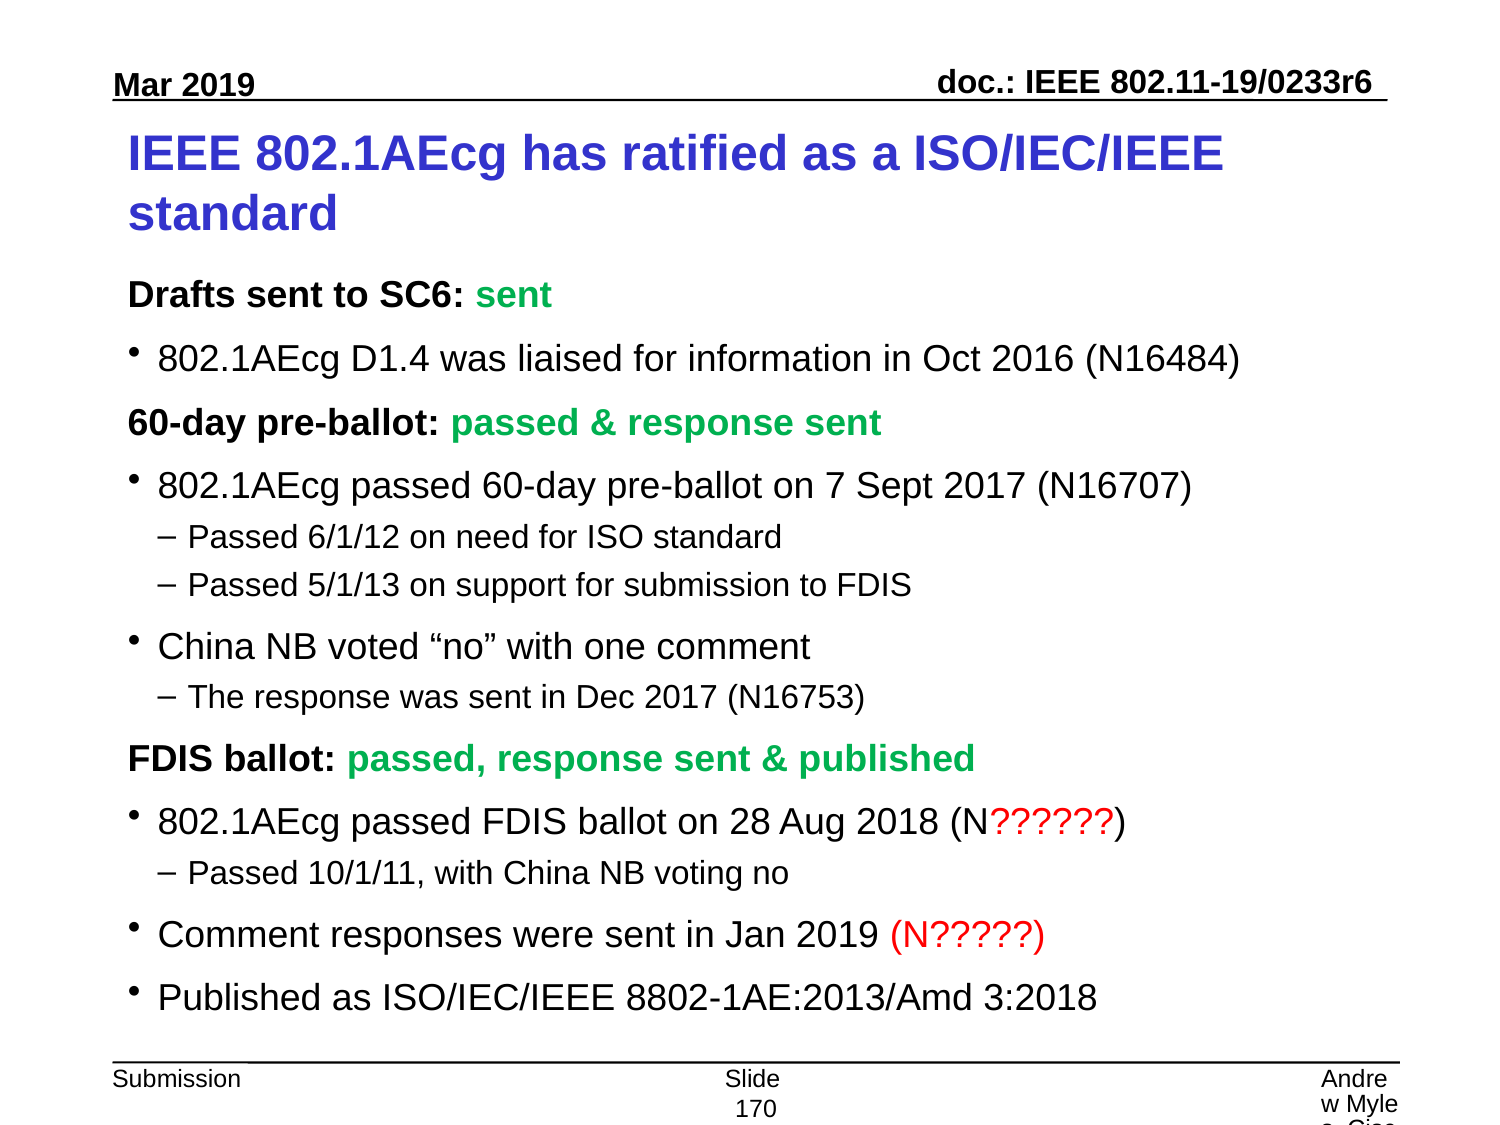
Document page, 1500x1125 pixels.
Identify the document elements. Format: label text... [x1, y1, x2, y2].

list Drafts sent to SC6: sent 802.1AEcg D1.4 was liaised for information in Oct 2016 (N16484) 60-day pre-ballot: passed & response sent 802.1AEcg passed 60-day pre-ballot on 7 Sept 2017 (N16707) Passed 6/1/12 on need for ISO standard Passed 5/1/13 on support for submission to FDIS China NB voted “no” with one comment The response was sent in Dec 2017 (N16753) FDIS ballot: passed, response sent & published 802.1AEcg passed FDIS ballot on 28 Aug 2018 (N??????) Passed 10/1/11, with China NB voting no Comment responses were sent in Jan 2019 (N?????) Published as ISO/IEC/IEEE 8802-1AE:2013/Amd 3:2018 [112, 262, 1388, 938]
slide_number Slide 170 [709, 1061, 803, 1093]
title IEEE 802.1AEcg has ratified as a ISO/IEC/IEEE standard [112, 112, 1388, 262]
footer Andrew Myles, Cisco [1320, 1061, 1402, 1093]
